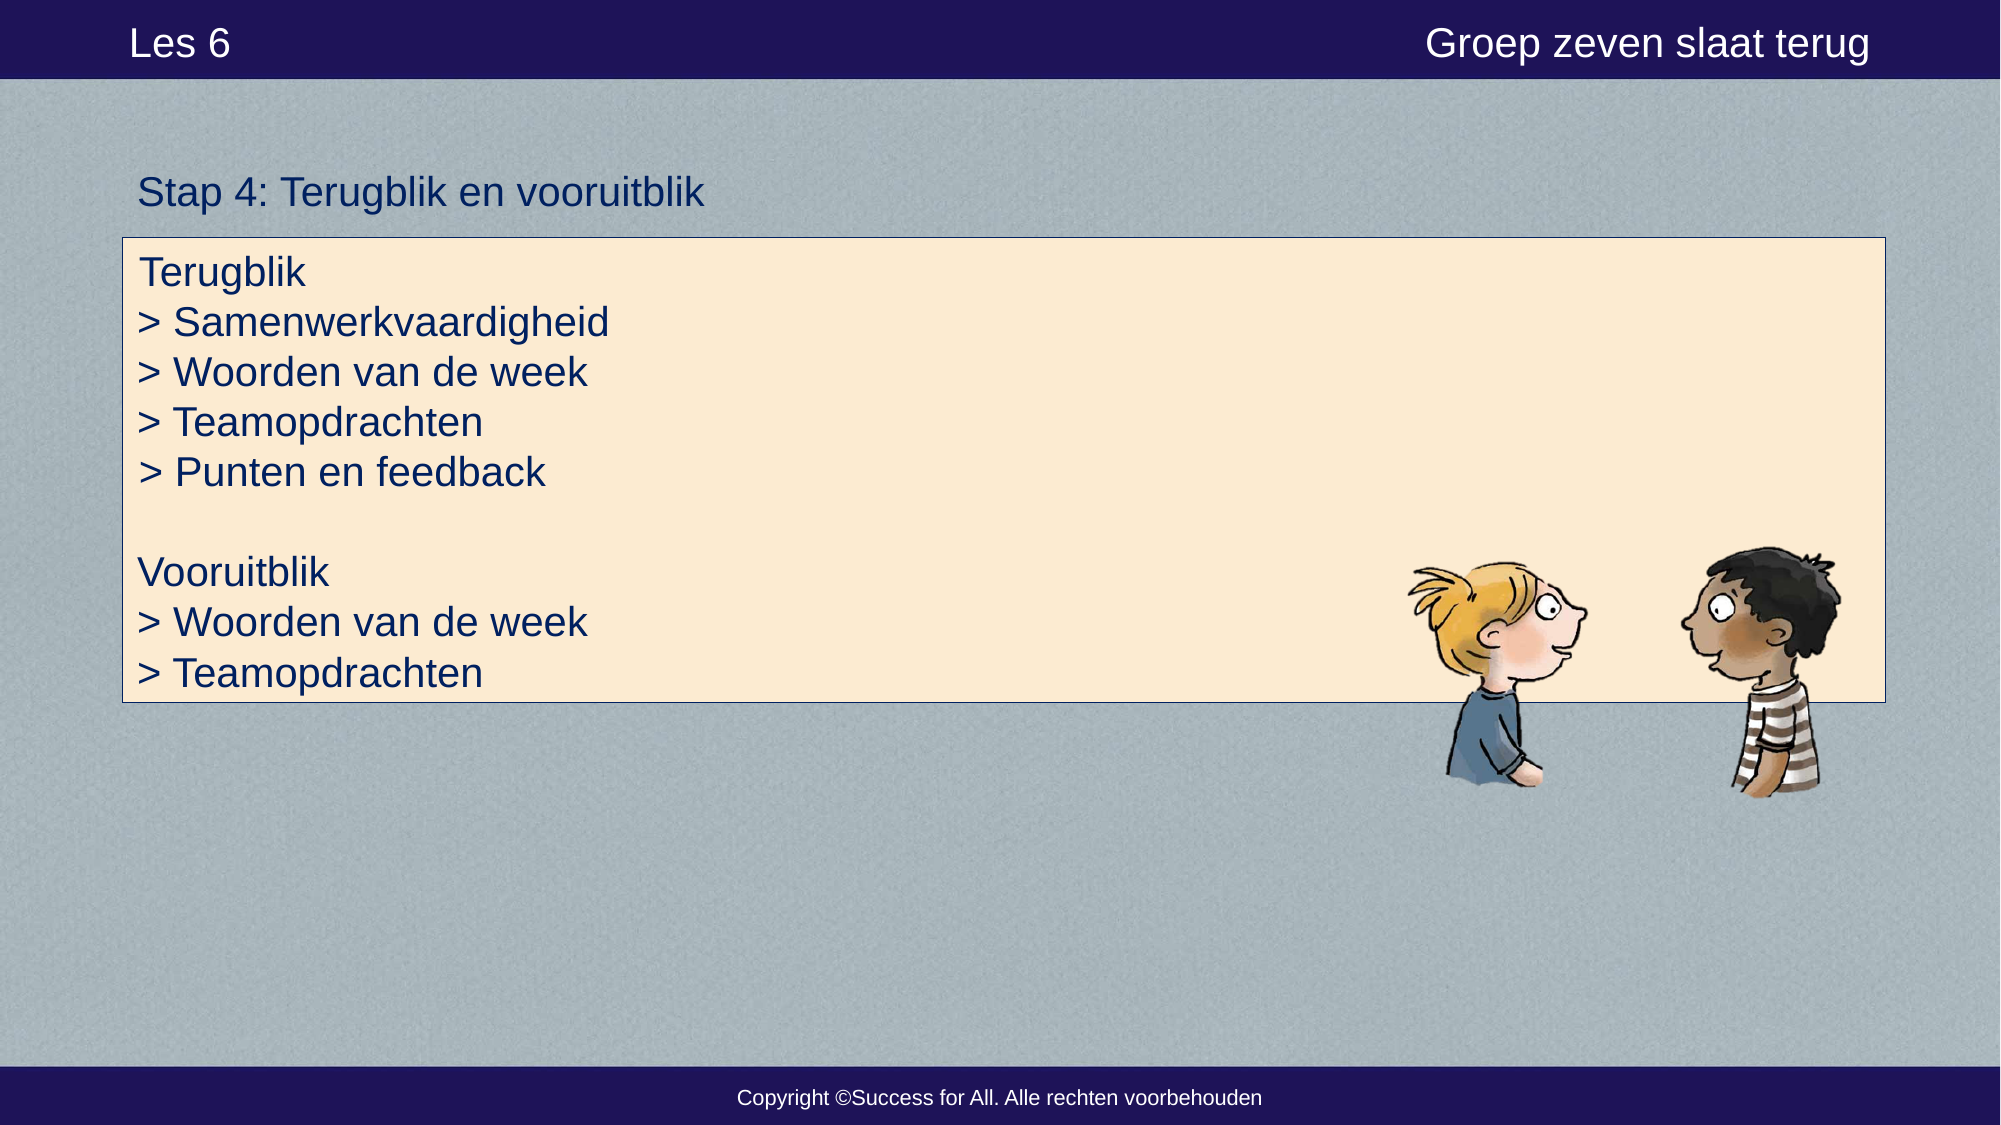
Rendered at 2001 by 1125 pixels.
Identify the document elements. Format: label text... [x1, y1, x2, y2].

text_box Les 6 [114, 8, 354, 73]
picture [0, 0, 2001, 1125]
text_box Terugblik > Samenwerkvaardigheid > Woorden van de week > Teamopdrachten > Punten en feedback Vooruitblik > Woorden van de week > Teamopdrachten [122, 237, 1886, 703]
text_box Copyright ©Success for All. Alle rechten voorbehouden [0, 1076, 2000, 1125]
text_box Groep zeven slaat terug [999, 8, 1886, 73]
text_box Stap 4: Terugblik en vooruitblik [122, 157, 915, 223]
